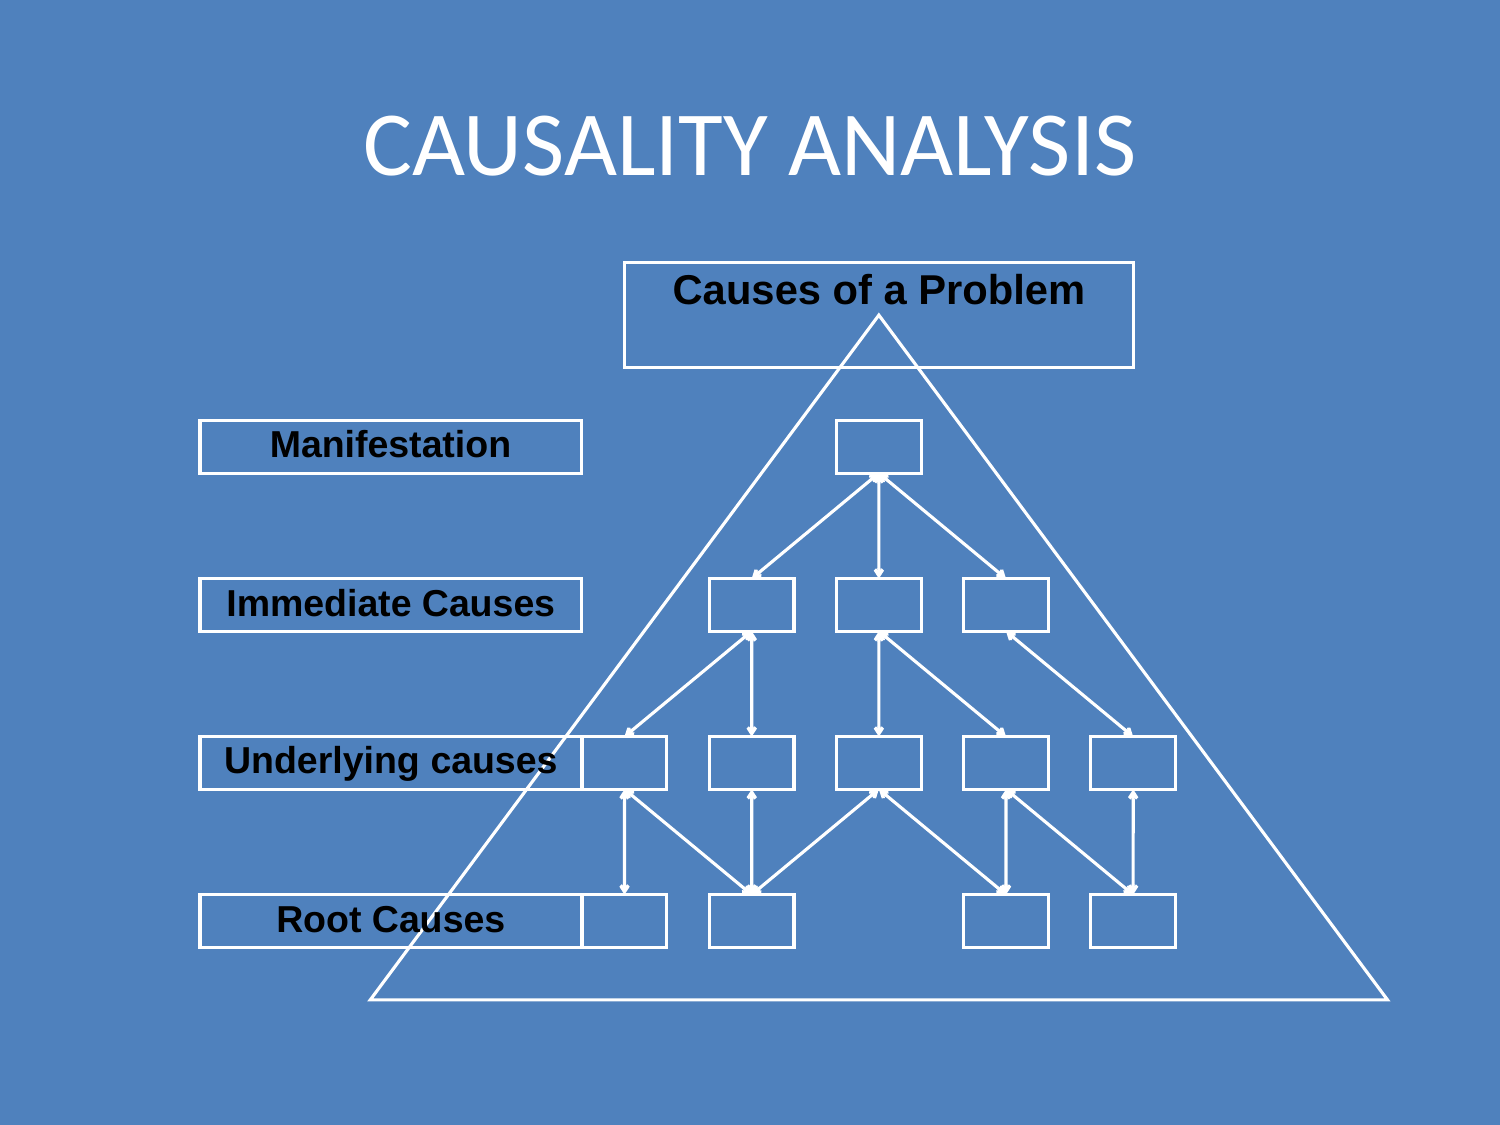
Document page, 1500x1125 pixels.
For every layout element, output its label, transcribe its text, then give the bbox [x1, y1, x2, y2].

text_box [199, 262, 1388, 1001]
title CAUSALITY ANALYSIS [74, 44, 1426, 233]
